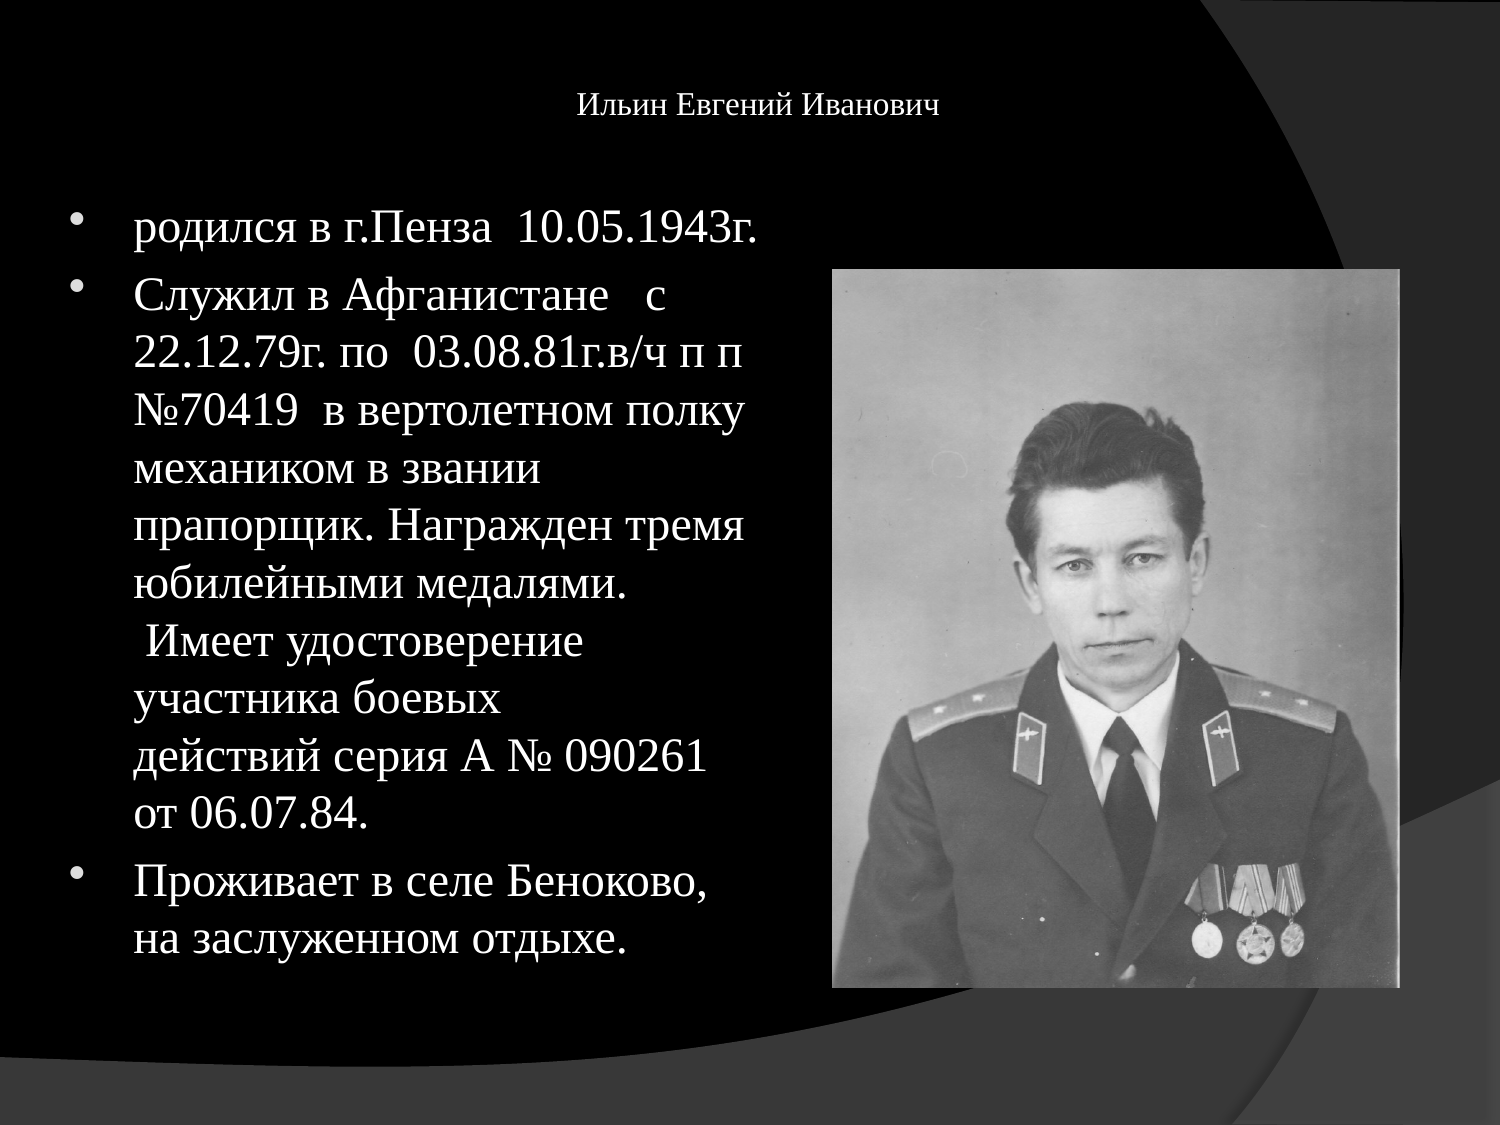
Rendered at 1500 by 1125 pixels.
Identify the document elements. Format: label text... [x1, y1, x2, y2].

title Ильин Евгений Иванович [50, 75, 1475, 176]
picture [831, 269, 1400, 988]
list родился в г.Пенза 10.05.1943г. Служил в Афганистане с 22.12.79г. по 03.08.81г.в/ч п п №70419 в вертолетном полку механиком в звании прапорщик. Награжден тремя юбилейными медалями. Имеет удостоверение участника боевых действий серия А № 090261 от 06.07.84. Проживает в селе Беноково, на заслуженном отдыхе. [50, 187, 774, 1032]
